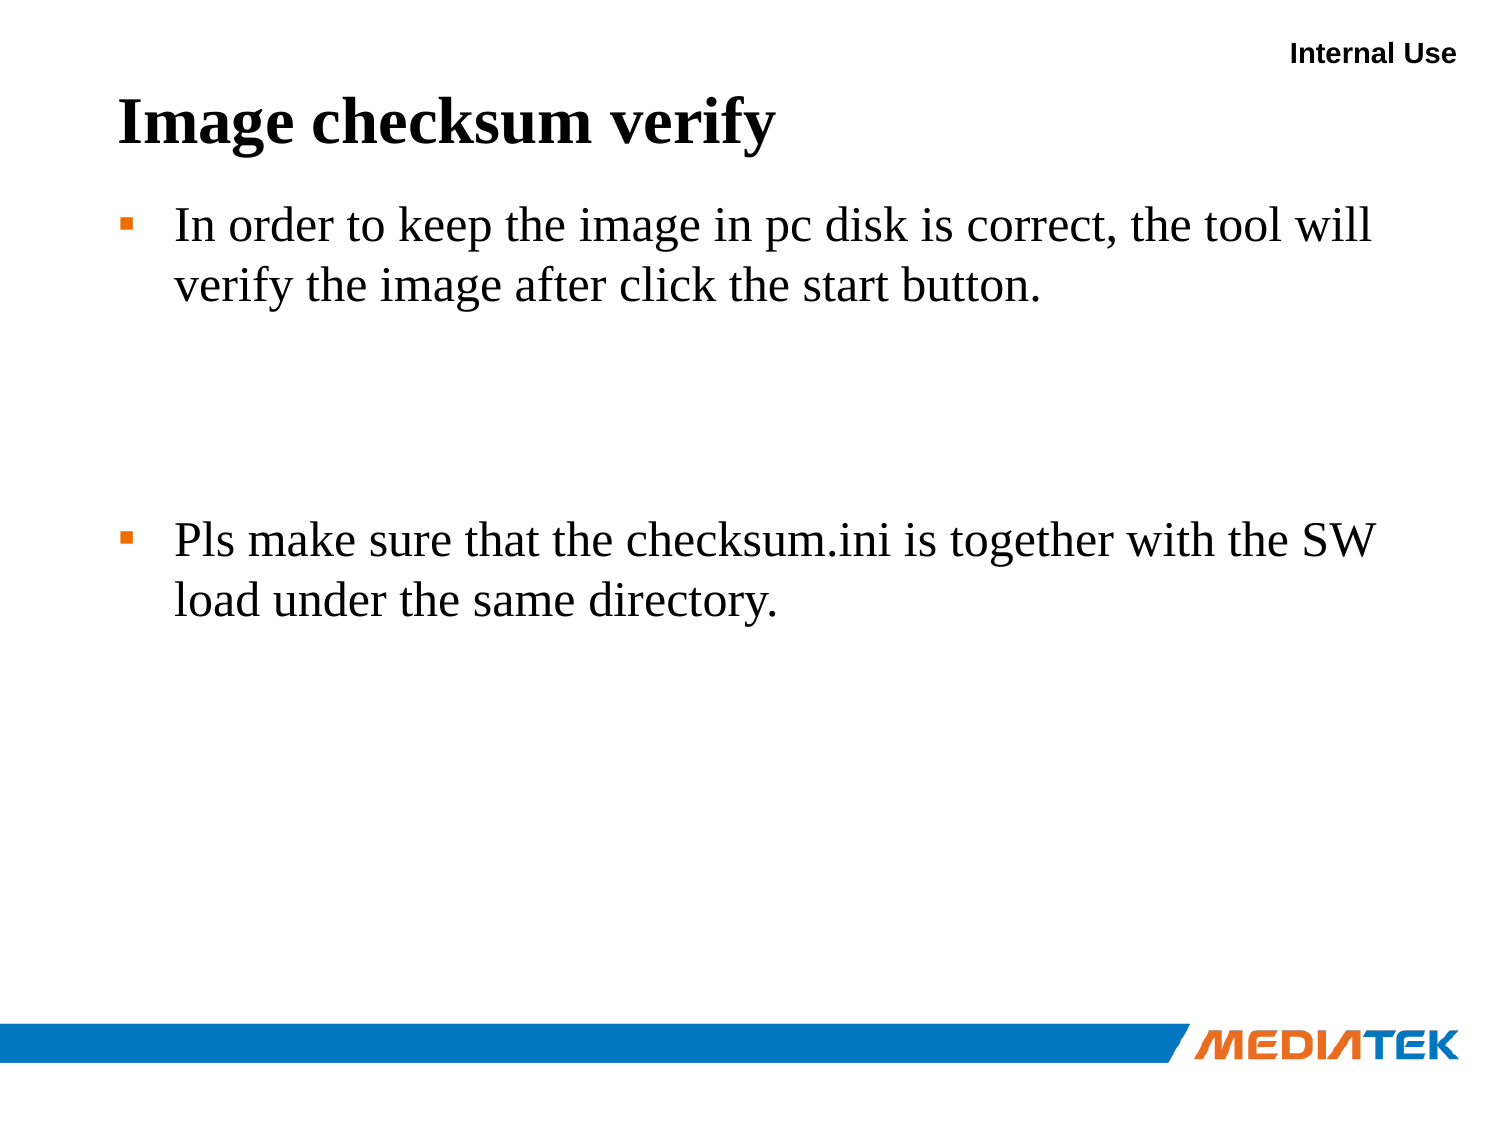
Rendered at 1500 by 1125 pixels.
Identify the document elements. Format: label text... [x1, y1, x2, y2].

picture [0, 1023, 1459, 1063]
list In order to keep the image in pc disk is correct, the tool will verify the image after click the start button. Pls make sure that the checksum.ini is together with the SW load under the same directory. [102, 184, 1425, 998]
title Image checksum verify [101, 62, 1425, 172]
